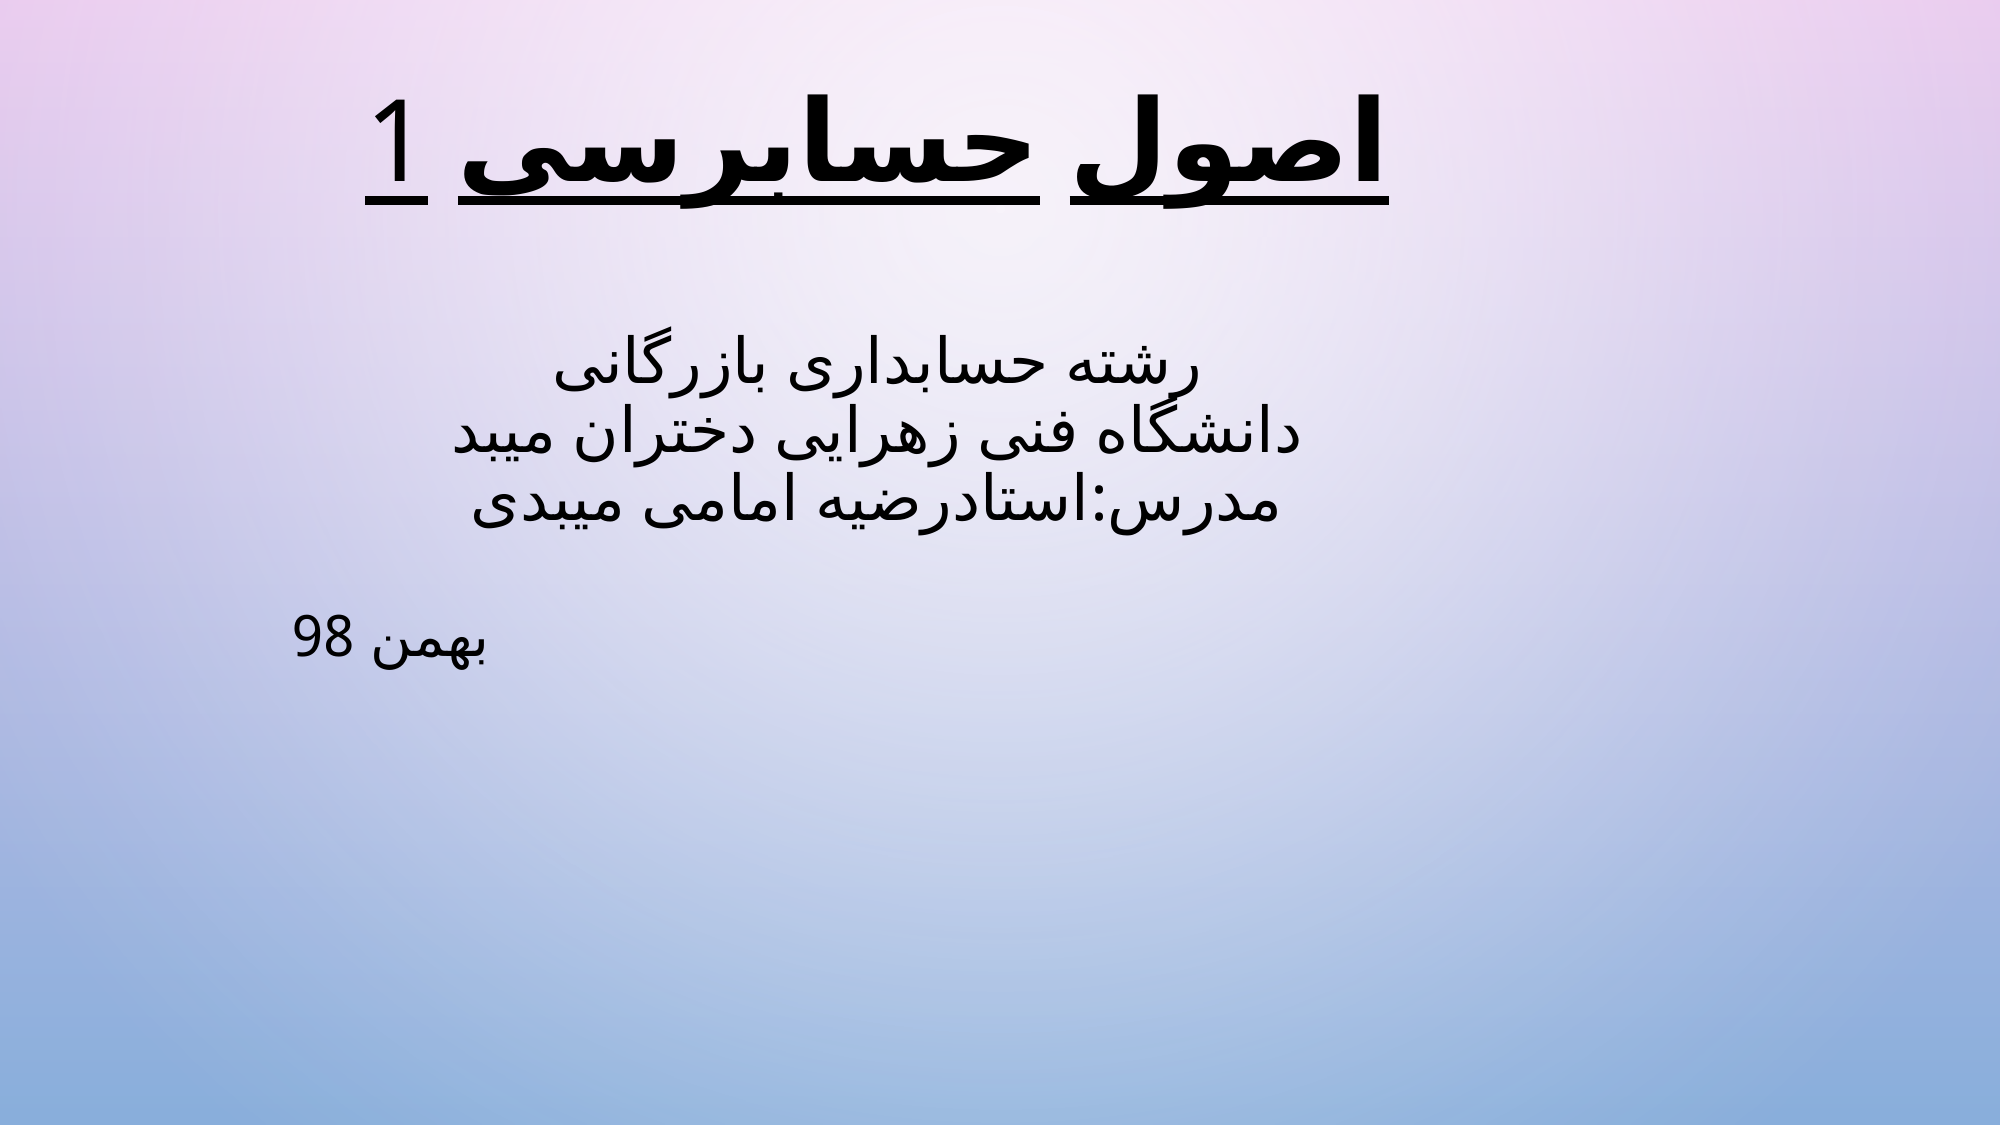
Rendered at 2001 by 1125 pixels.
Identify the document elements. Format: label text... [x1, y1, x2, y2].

title اصول حسابرسی 1 رشته حسابداری بازرگانی دانشگاه فنی زهرایی دختران میبد مدرس:استادرضیه امامی میبدی بهمن 98 [106, 74, 1649, 940]
